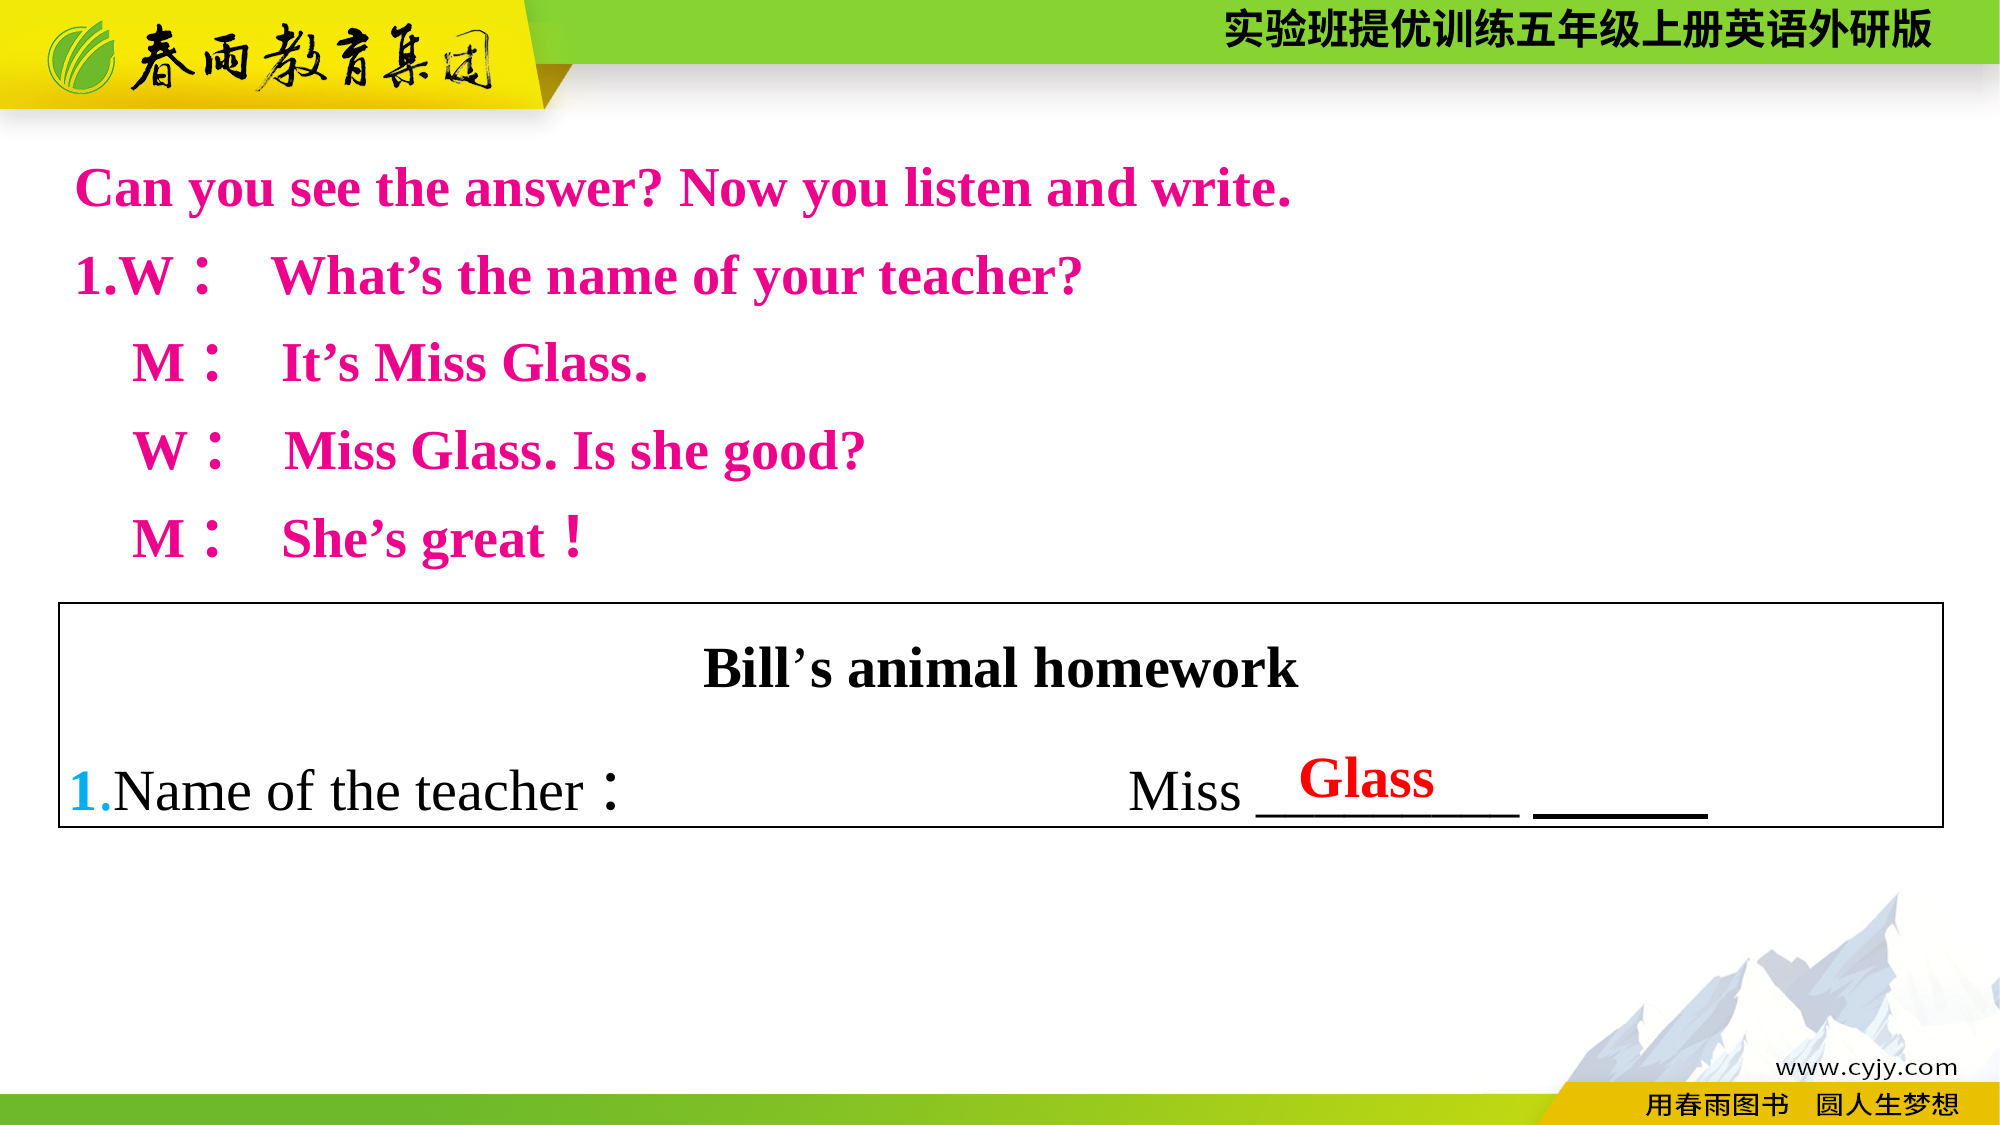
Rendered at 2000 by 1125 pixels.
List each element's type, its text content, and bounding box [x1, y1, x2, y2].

table_header Bill’s animal homework 1.Name of the teacher： Miss _________ [60, 604, 1942, 826]
text_box Glass [1284, 732, 1451, 817]
picture [0, 0, 2000, 1125]
list Can you see the answer? Now you listen and write. 1.W： What’s the name of your teacher? M： It’s Miss Glass. W： Miss Glass. Is she good? M： She’s great！ [59, 122, 1944, 581]
